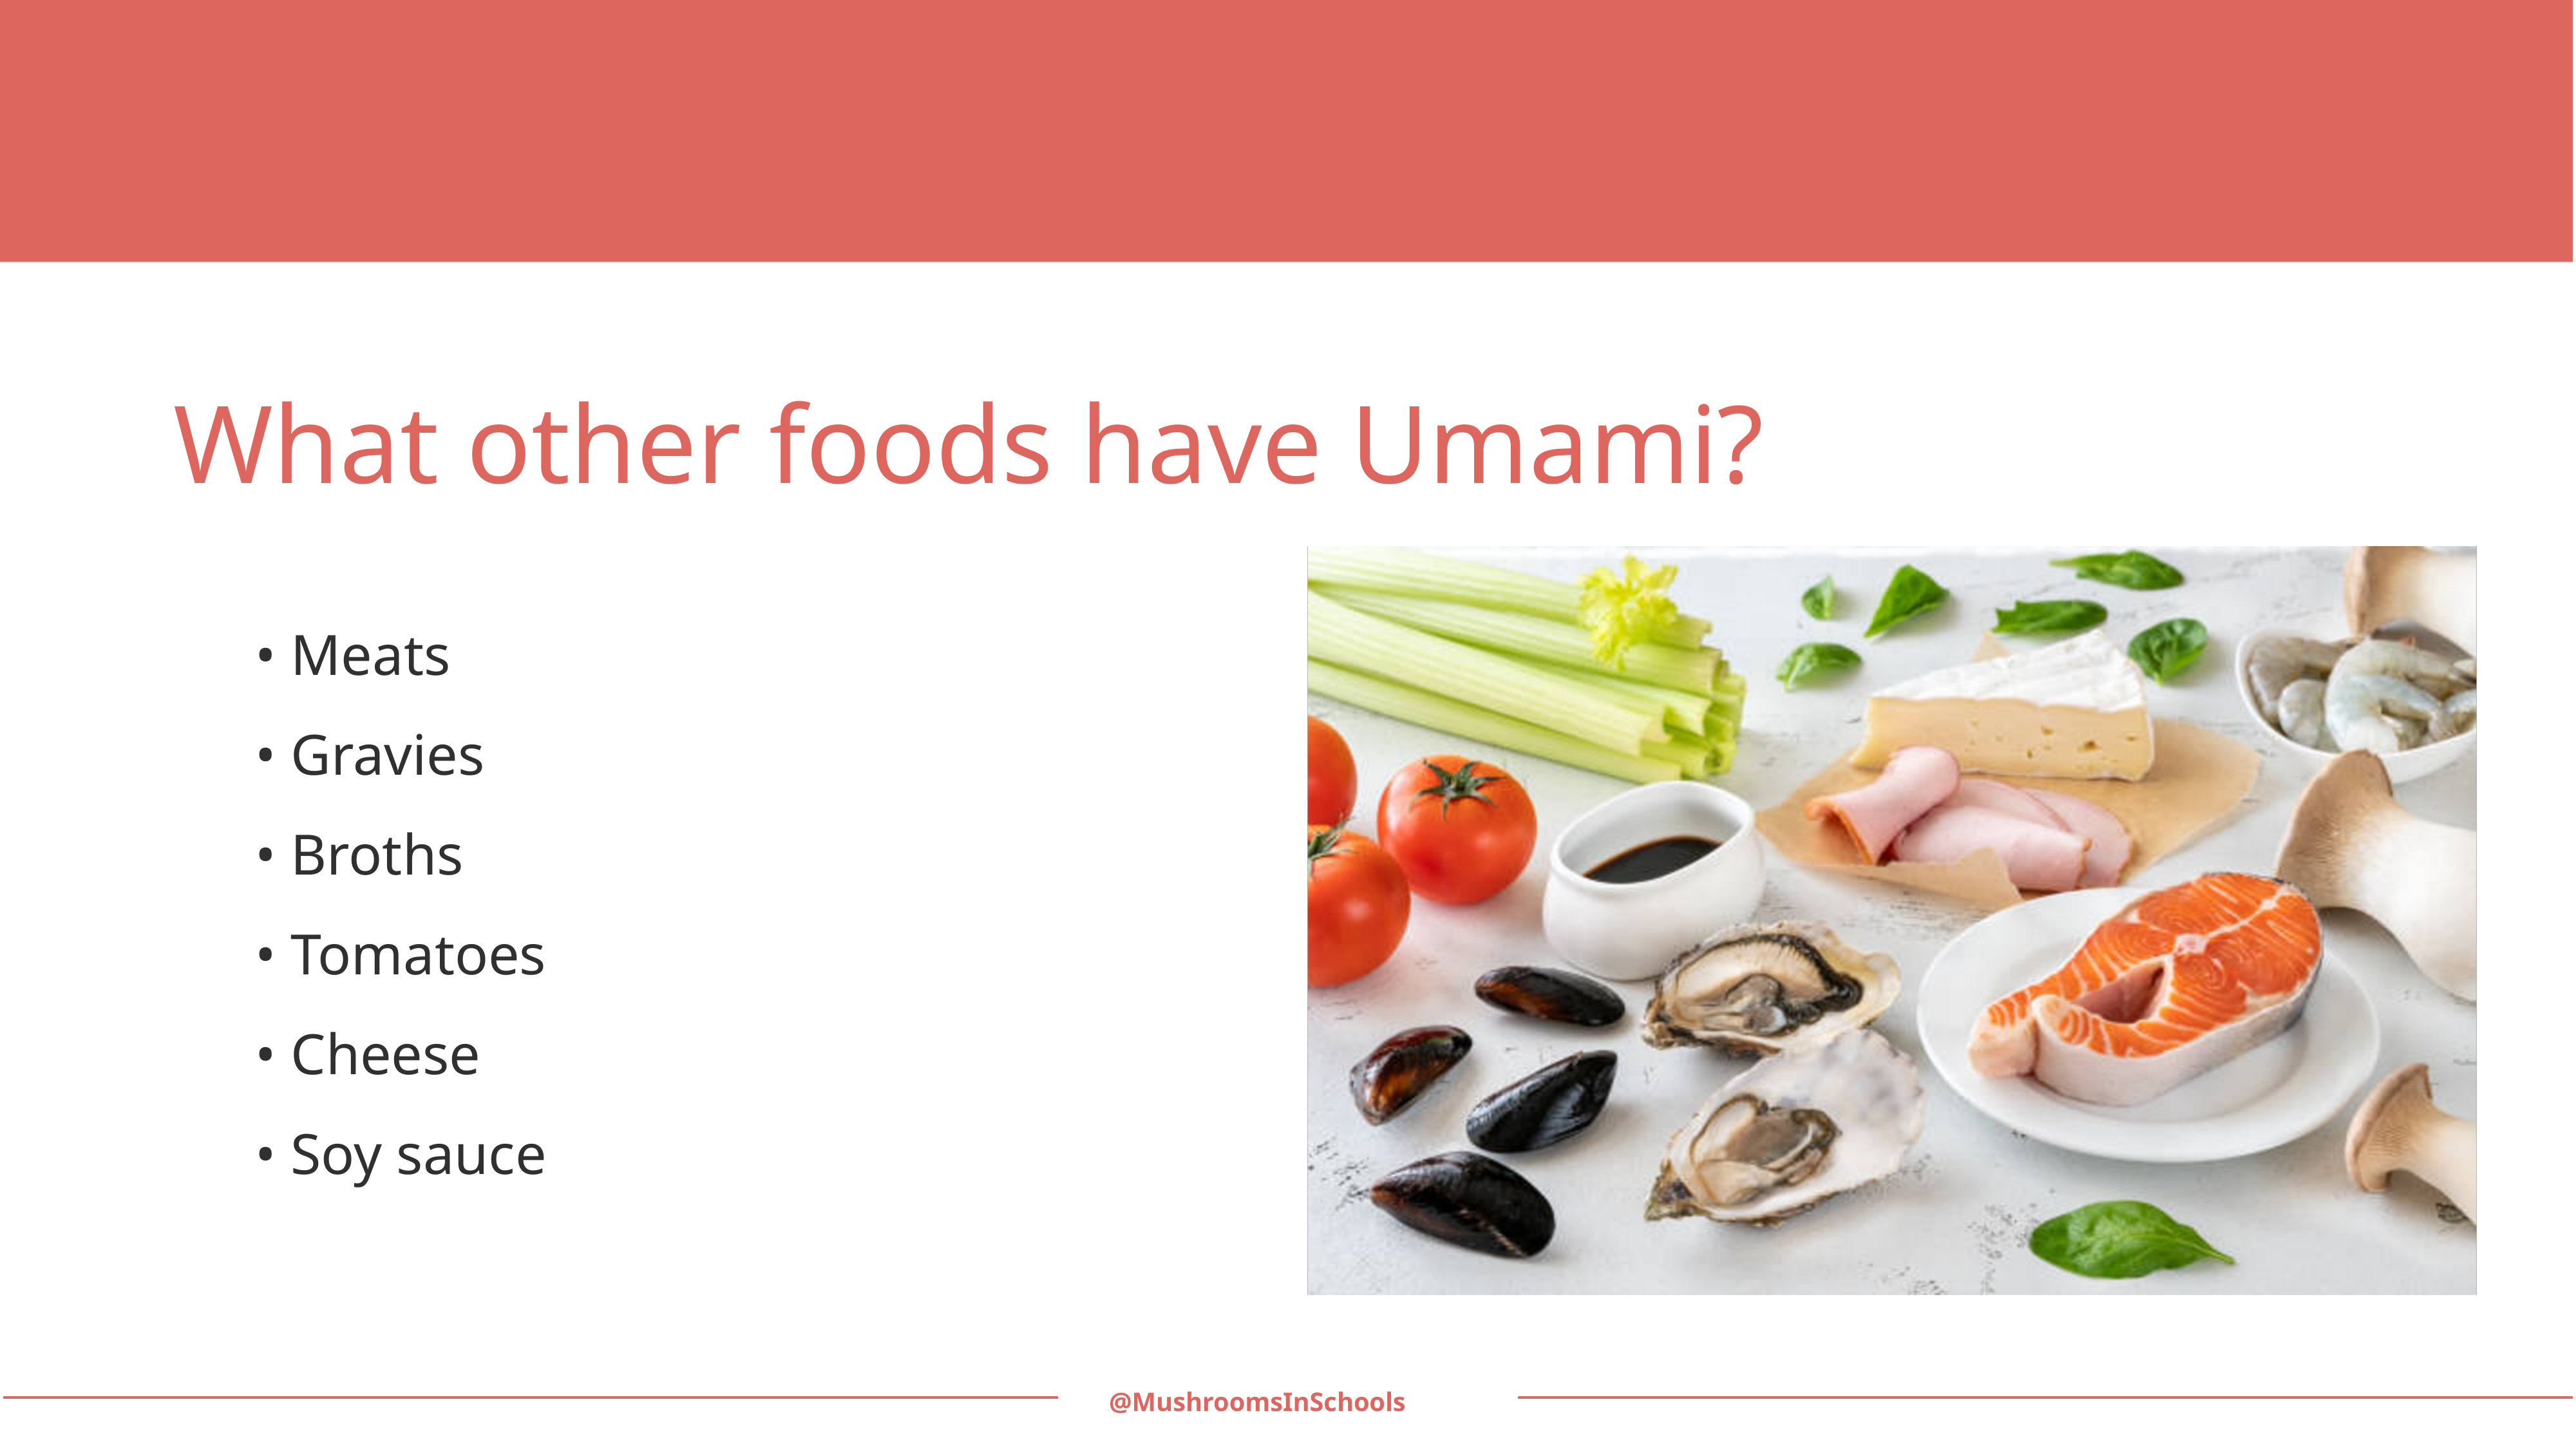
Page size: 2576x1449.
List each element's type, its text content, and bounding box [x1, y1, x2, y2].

text_box • Meats • Gravies • Broths • Tomatoes • Cheese • Soy sauce [250, 581, 1307, 1191]
text_box @MushroomsInSchools [1103, 1359, 1473, 1423]
text_box [0, 0, 2573, 262]
picture [1307, 546, 2479, 1296]
text_box What other foods have Umami? [168, 370, 1775, 510]
